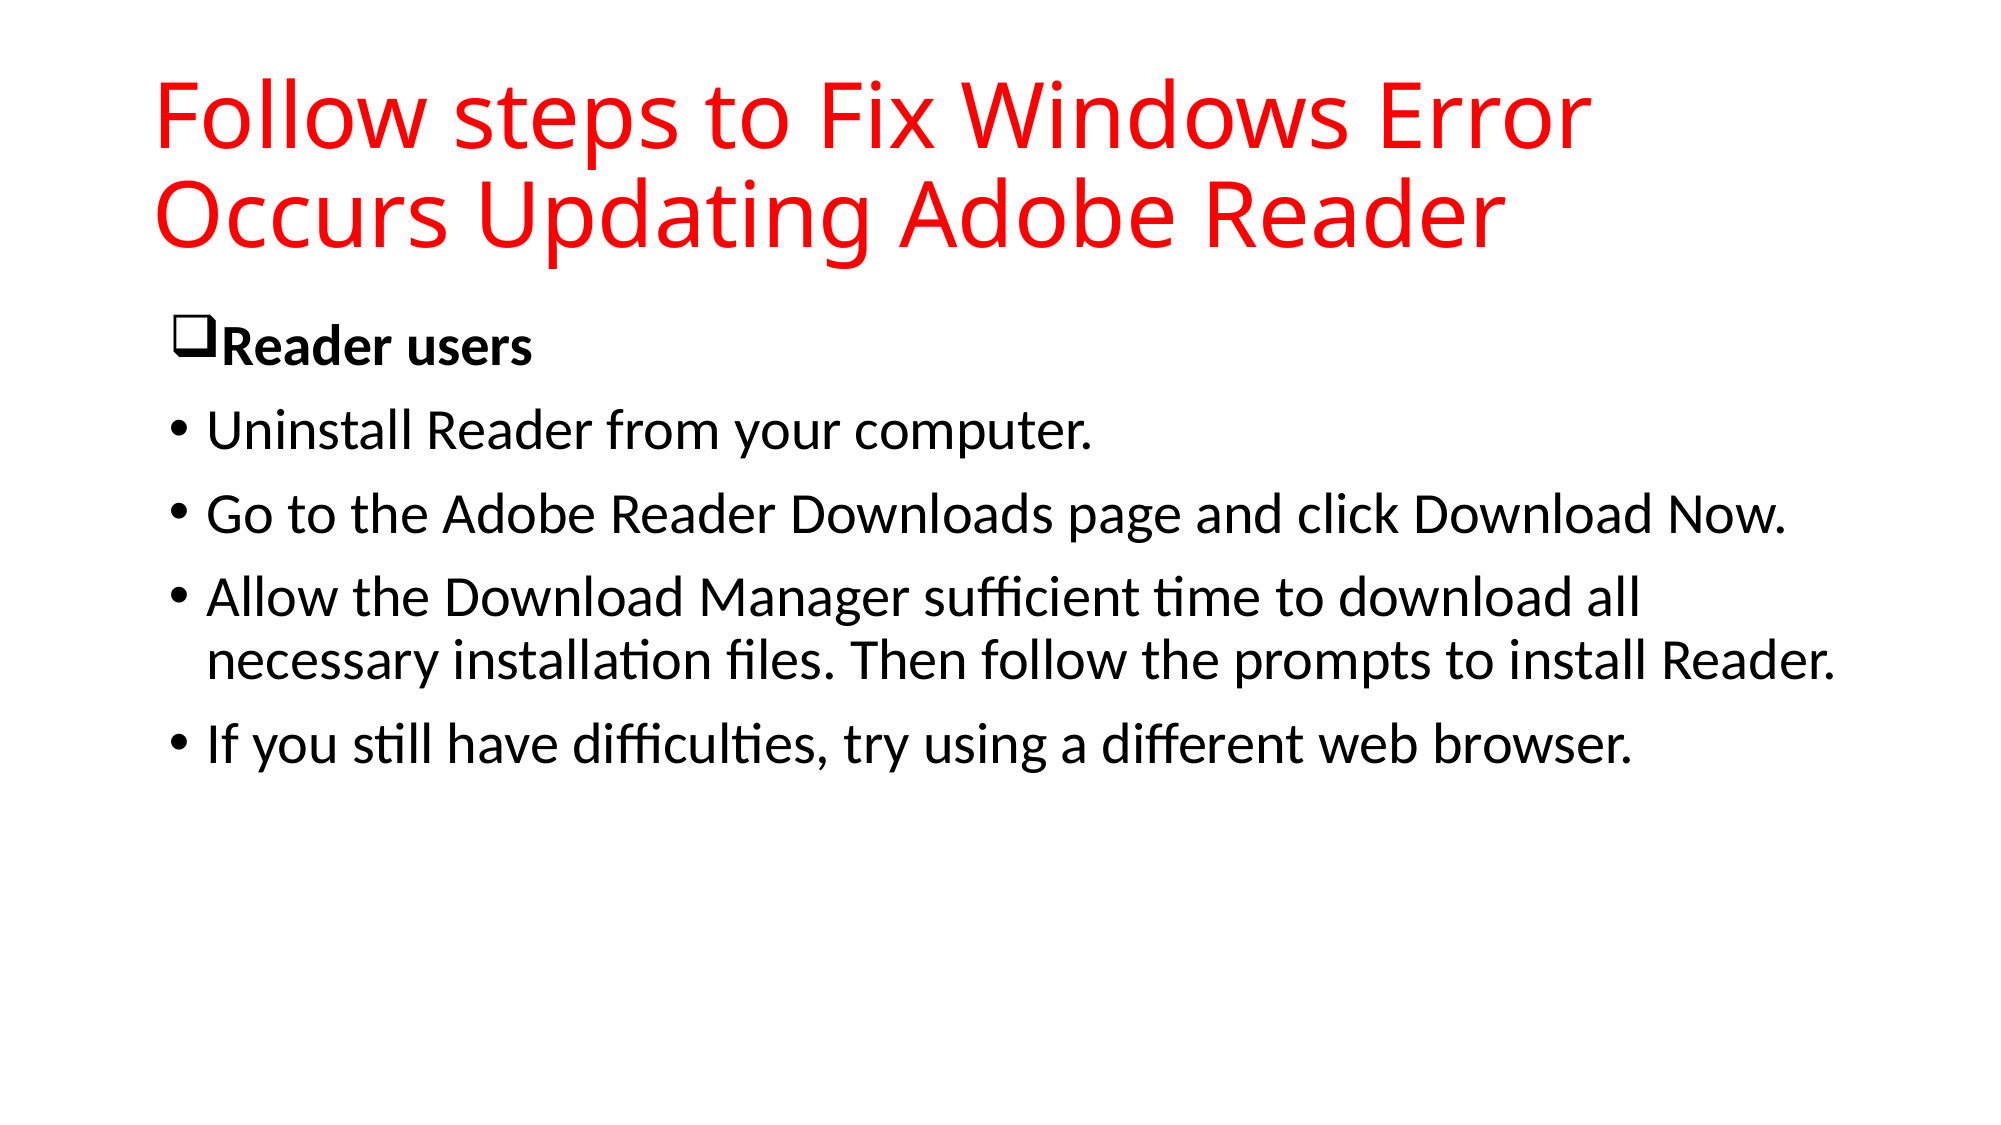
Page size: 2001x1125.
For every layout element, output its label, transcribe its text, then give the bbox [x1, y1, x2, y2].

list Reader users Uninstall Reader from your computer. Go to the Adobe Reader Downloads page and click Download Now. Allow the Download Manager sufficient time to download all necessary installation files. Then follow the prompts to install Reader. If you still have difficulties, try using a different web browser. [153, 307, 1879, 1022]
title Follow steps to Fix Windows Error Occurs Updating Adobe Reader [137, 59, 1863, 278]
